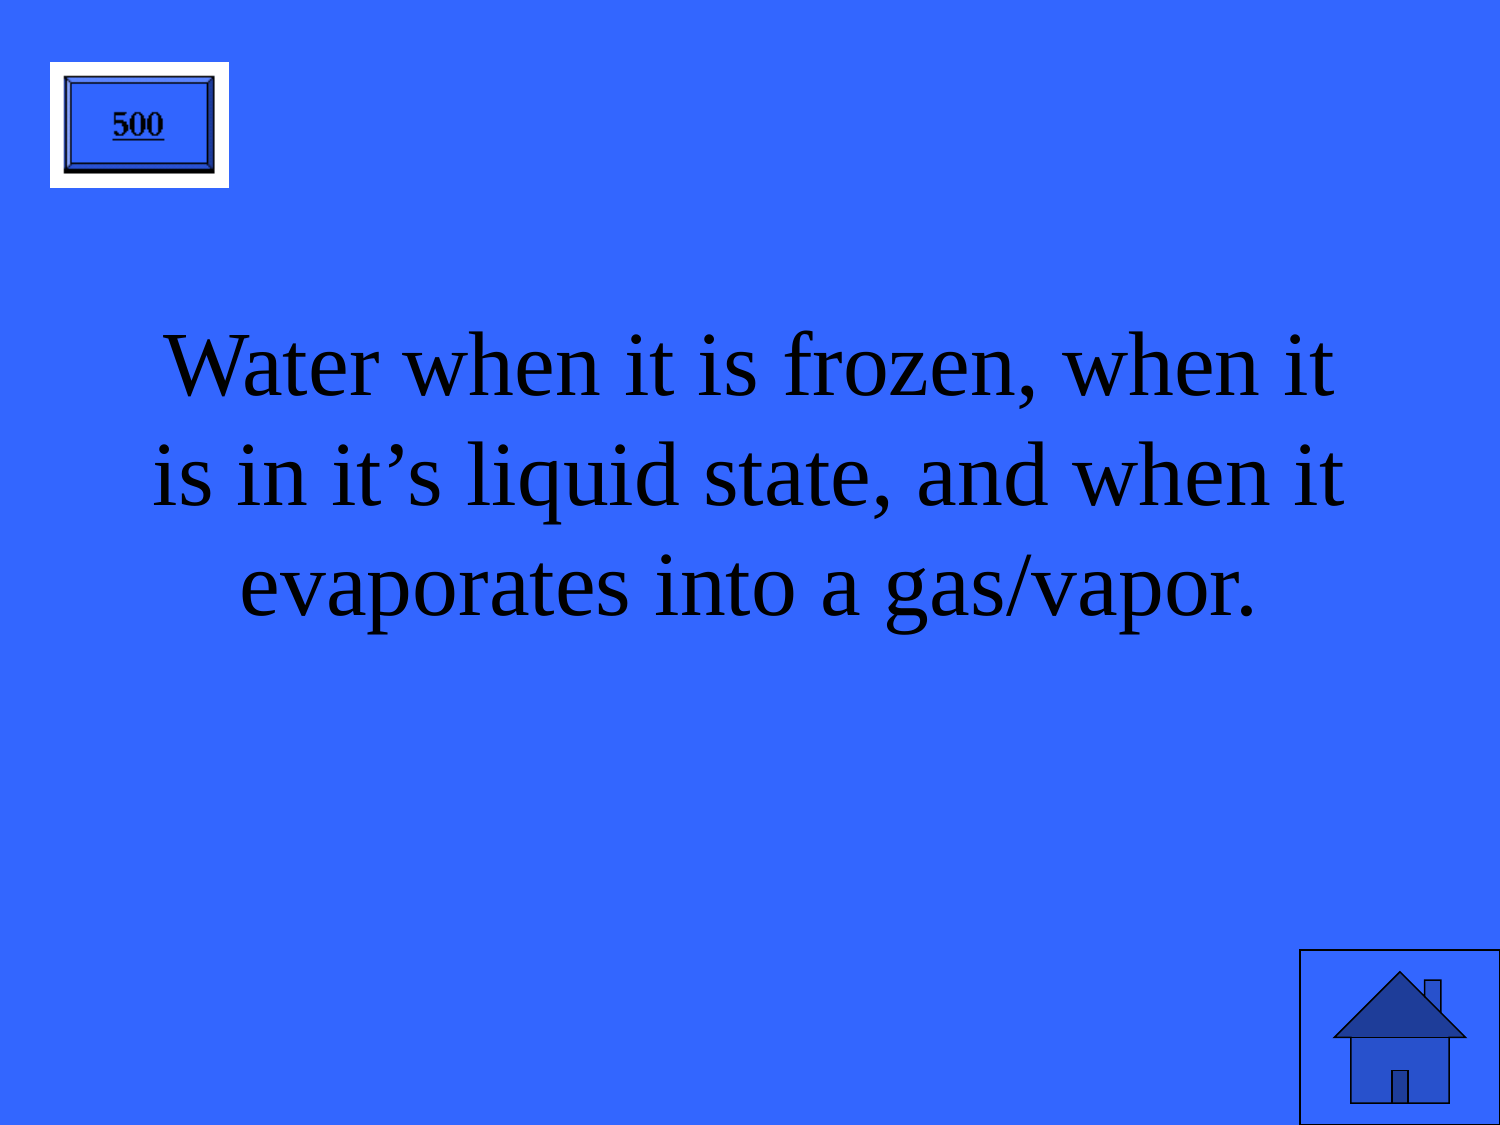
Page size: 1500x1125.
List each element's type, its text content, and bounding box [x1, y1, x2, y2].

title Water when it is frozen, when it is in it’s liquid state, and when it evaporates into a gas/vapor. [112, 374, 1388, 563]
text_box [1299, 950, 1500, 1125]
picture [49, 62, 229, 188]
